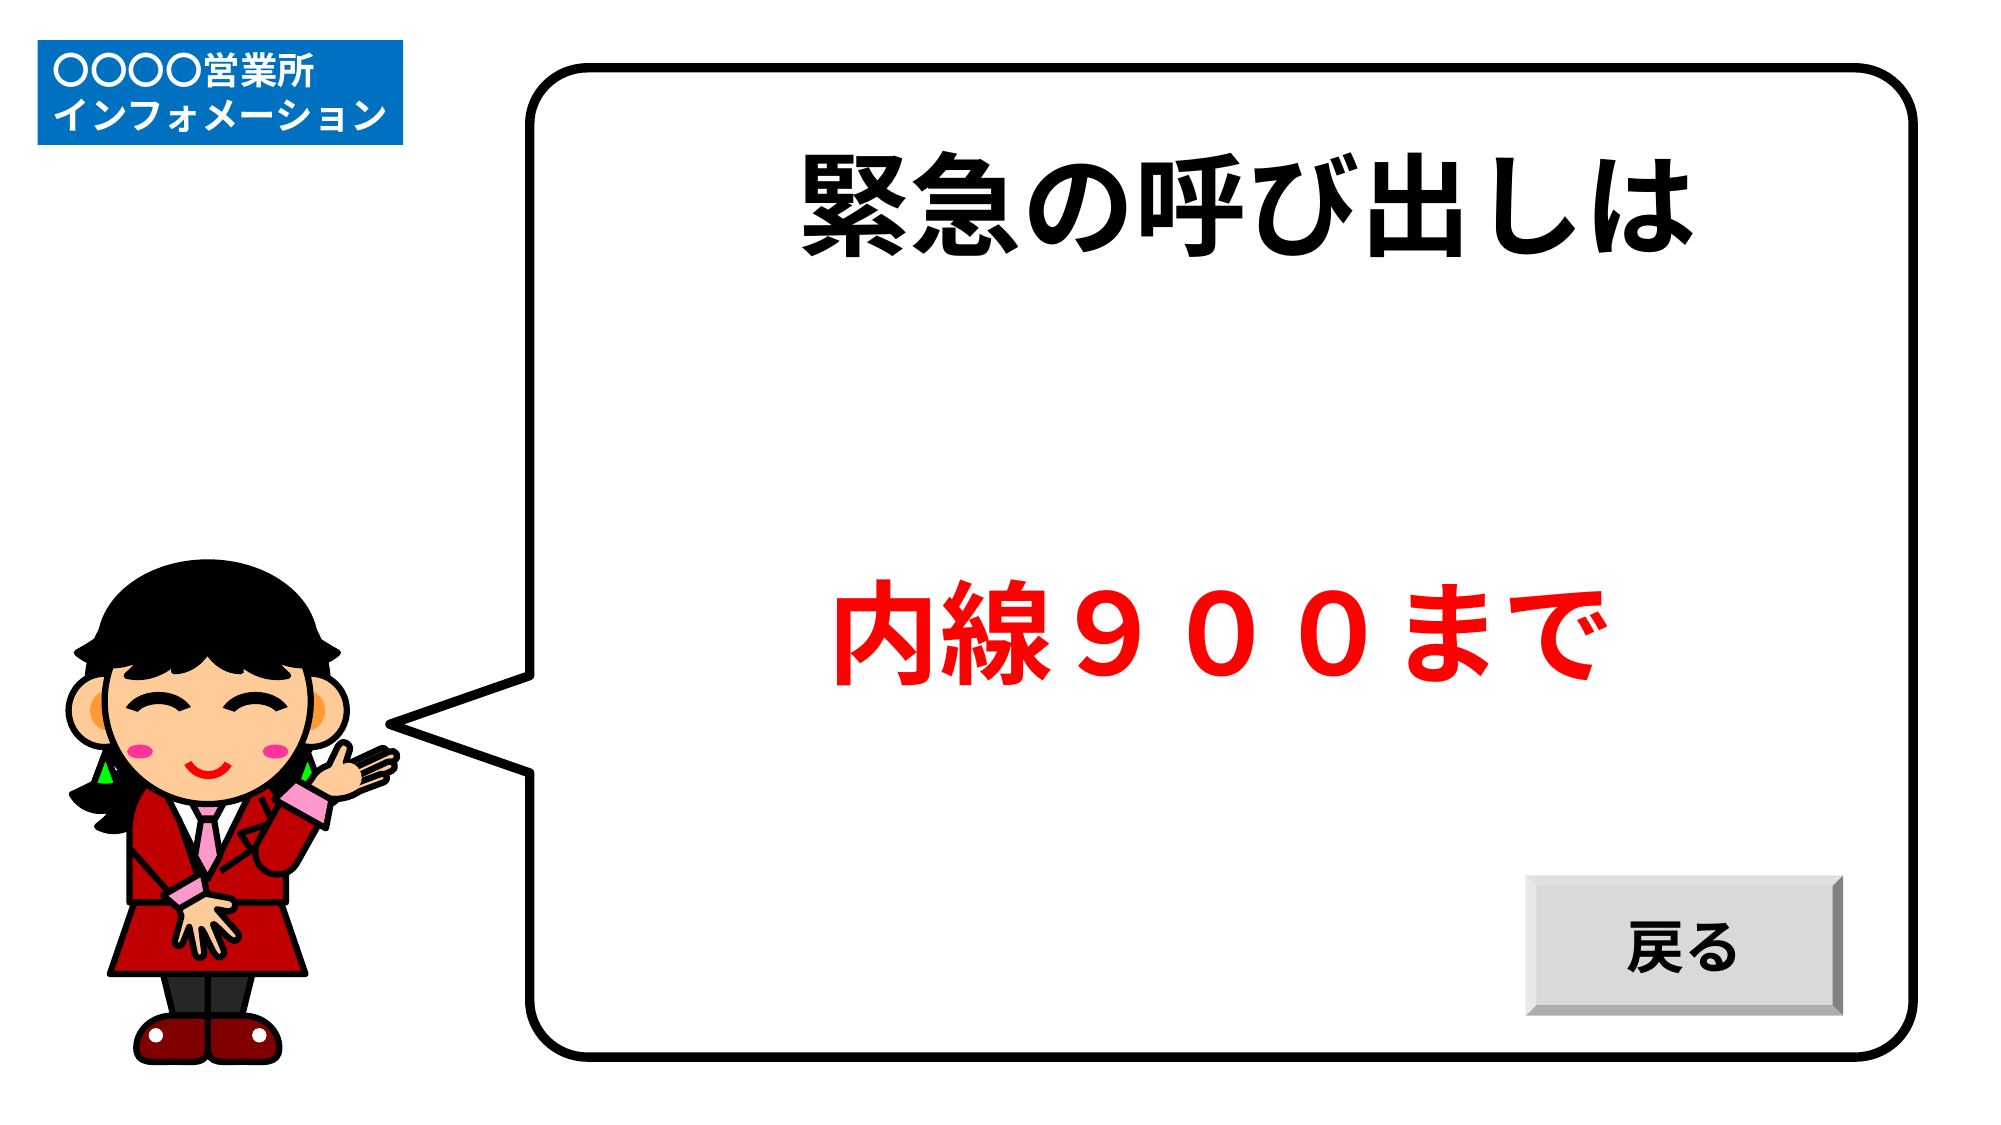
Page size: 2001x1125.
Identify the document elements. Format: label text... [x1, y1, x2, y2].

text_box 緊急の呼び出しは [782, 127, 1713, 278]
text_box 〇〇〇〇営業所 インフォメーション [37, 40, 404, 145]
text_box 内線９００まで [579, 488, 1864, 706]
text_box 戻る [1525, 875, 1844, 1016]
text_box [68, 562, 379, 1063]
text_box [389, 67, 1914, 1058]
